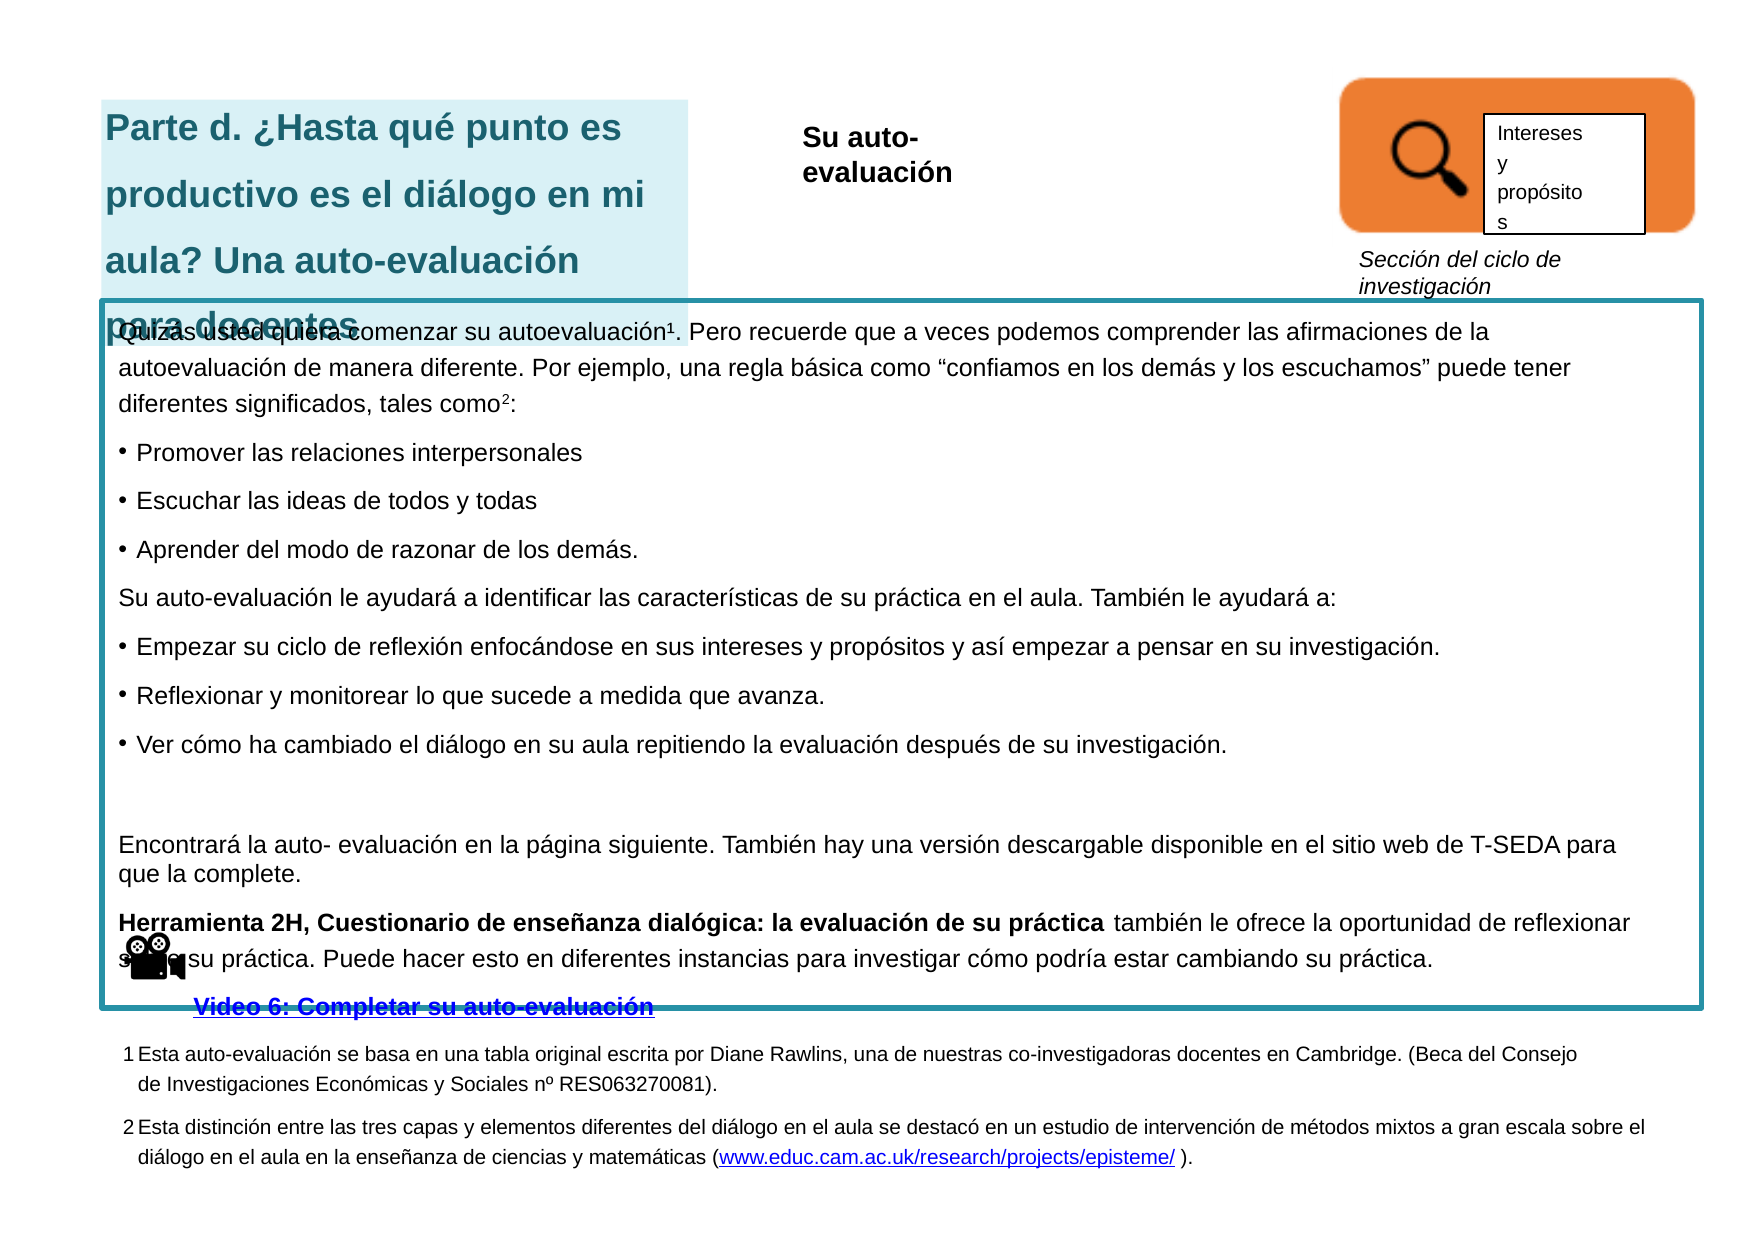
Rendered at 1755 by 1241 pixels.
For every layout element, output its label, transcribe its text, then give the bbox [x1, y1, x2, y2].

text_box Esta auto-evaluación se basa en una tabla original escrita por Diane Rawlins, una de nuestras co-investigadoras docentes en Cambridge. (Beca del Consejo de Investigaciones Económicas y Sociales nº RES063270081). Esta distinción entre las tres capas y elementos diferentes del diálogo en el aula se destacó en un estudio de intervención de métodos mixtos a gran escala sobre el diálogo en el aula en la enseñanza de ciencias y matemáticas (www.educ.cam.ac.uk/research/projects/episteme/ ). [120, 1033, 1700, 1169]
text_box Sección del ciclo de investigación [1356, 256, 1665, 299]
picture [118, 919, 192, 992]
text_box [102, 300, 1702, 1009]
picture [1331, 67, 1708, 248]
text_box Parte d. ¿Hasta qué punto es productivo es el diálogo en mi aula? Una auto-evaluación para docentes [101, 99, 689, 346]
text_box Su auto-evaluación [800, 116, 1036, 189]
text_box Quizás usted quiera comenzar su autoevaluación¹. Pero recuerde que a veces podemos comprender las afirmaciones de la autoevaluación de manera diferente. Por ejemplo, una regla básica como “confiamos en los demás y los escuchamos” puede tener diferentes significados, tales como2: Promover las relaciones interpersonales Escuchar las ideas de todos y todas Aprender del modo de razonar de los demás. Su auto-evaluación le ayudará a identificar las características de su práctica en el aula. También le ayudará a: Empezar su ciclo de reflexión enfocándose en sus intereses y propósitos y así empezar a pensar en su investigación. Reflexionar y monitorear lo que sucede a medida que avanza. Ver cómo ha cambiado el diálogo en su aula repitiendo la evaluación después de su investigación. Encontrará la auto- evaluación en la página siguiente. También hay una versión descargable disponible en el sitio web de T-SEDA para que la complete. Herramienta 2H, Cuestionario de enseñanza dialógica: la evaluación de su práctica también le ofrece la oportunidad de reflexionar sobre su práctica. Puede hacer esto en diferentes instancias para investigar cómo podría estar cambiando su práctica. Video 6: Completar su auto-evaluación [110, 307, 1654, 1021]
